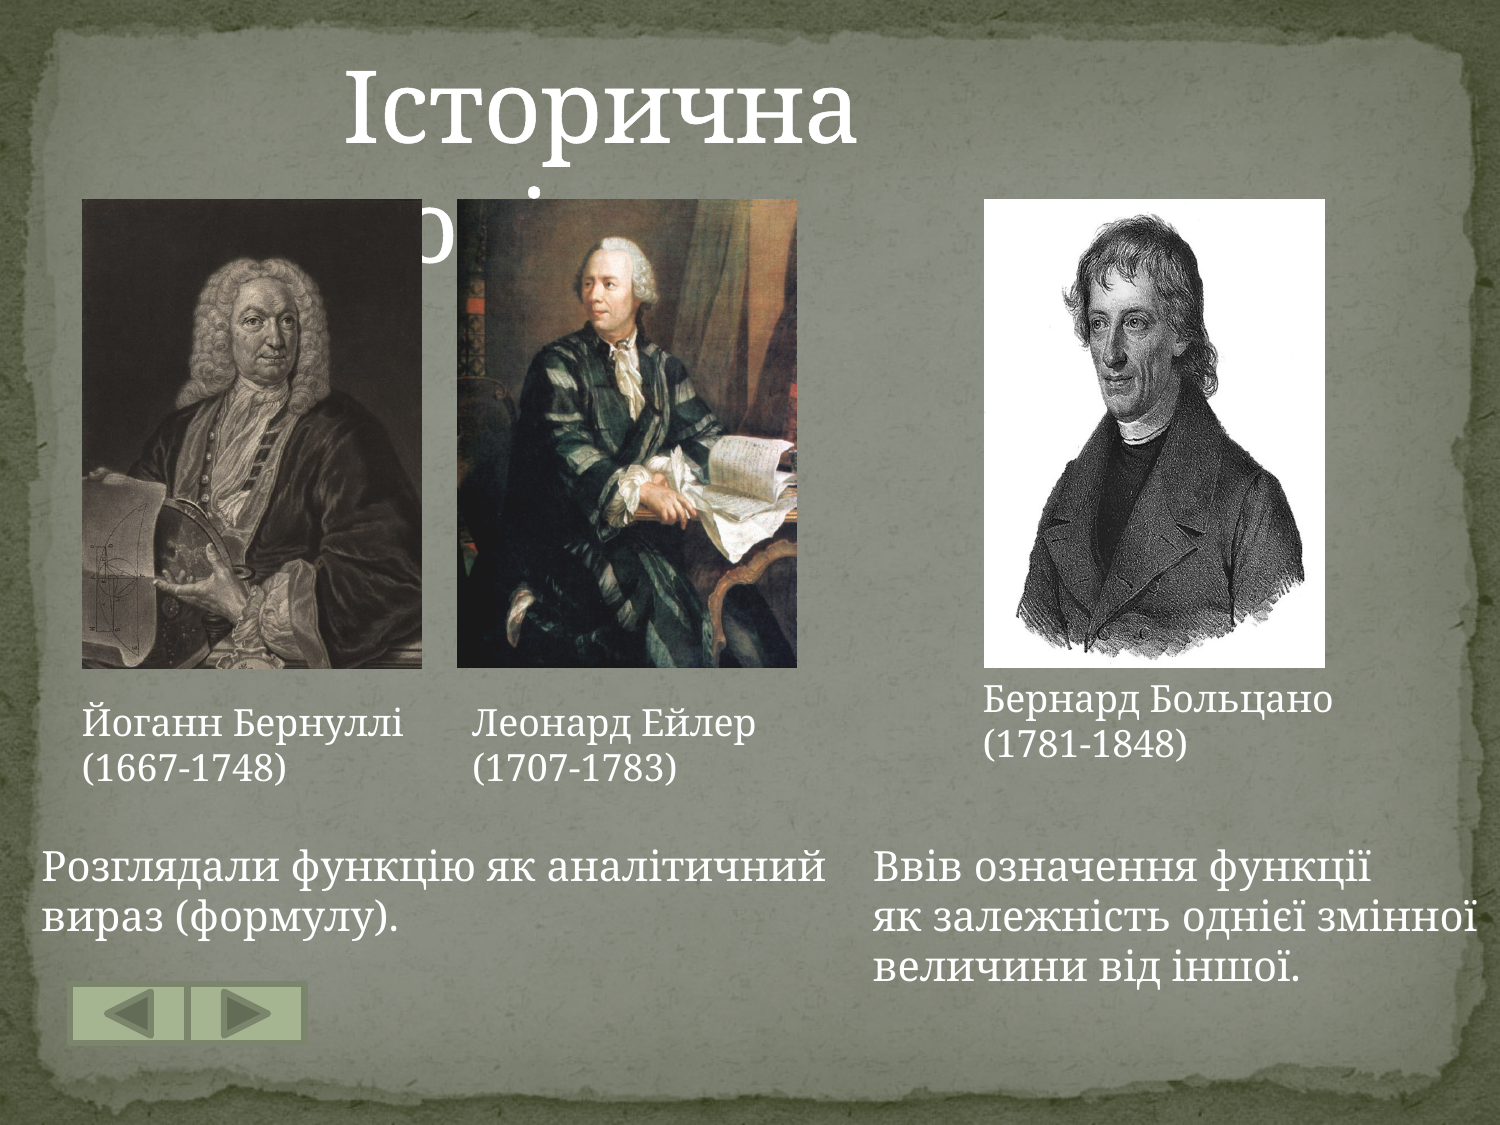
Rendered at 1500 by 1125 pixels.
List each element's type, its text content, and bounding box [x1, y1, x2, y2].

picture [82, 199, 422, 669]
picture [457, 199, 797, 668]
text_box [184, 981, 308, 1046]
text_box Історична довідка [328, 35, 1219, 290]
text_box Йоганн Бернуллі (1667-1748) [66, 691, 419, 797]
text_box Леонард Ейлер (1707-1783) [457, 691, 772, 797]
text_box Бернард Больцано (1781-1848) [967, 667, 1349, 818]
text_box [67, 981, 185, 1046]
text_box Ввів означення функції як залежність однієї змінної величини від іншої. [858, 832, 1492, 997]
text_box Розглядали функцію як аналітичний вираз (формулу). [26, 831, 852, 947]
picture [984, 199, 1325, 667]
